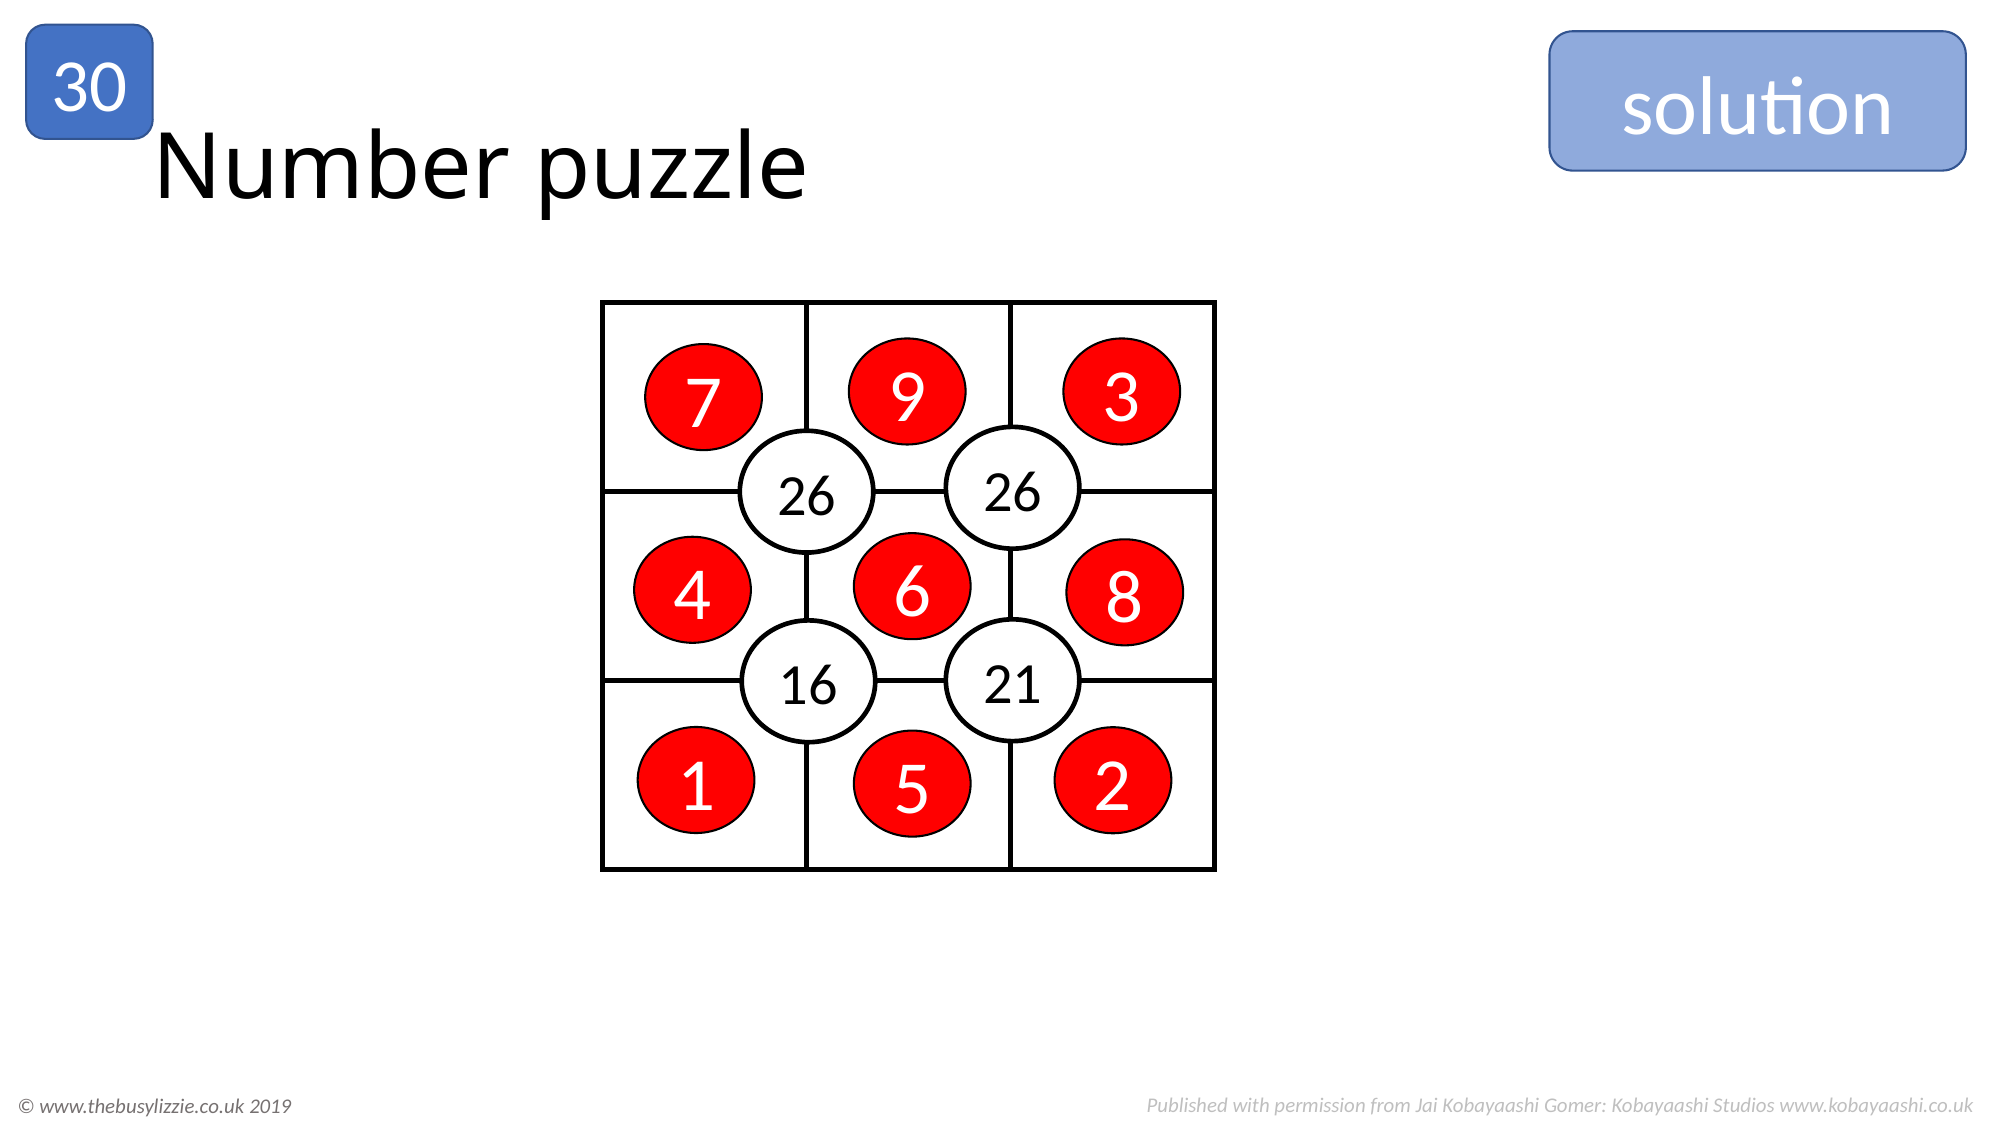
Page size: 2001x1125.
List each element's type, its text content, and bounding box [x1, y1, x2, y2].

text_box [602, 302, 1215, 870]
text_box Published with permission from Jai Kobayaashi Gomer: Kobayaashi Studios www.kobayaashi.co.uk [1131, 1084, 2000, 1125]
text_box © www.thebusylizzie.co.uk 2019 [2, 1085, 311, 1125]
text_box 30 [25, 23, 154, 140]
title Number puzzle [137, 59, 1863, 278]
text_box solution [1548, 30, 1967, 172]
